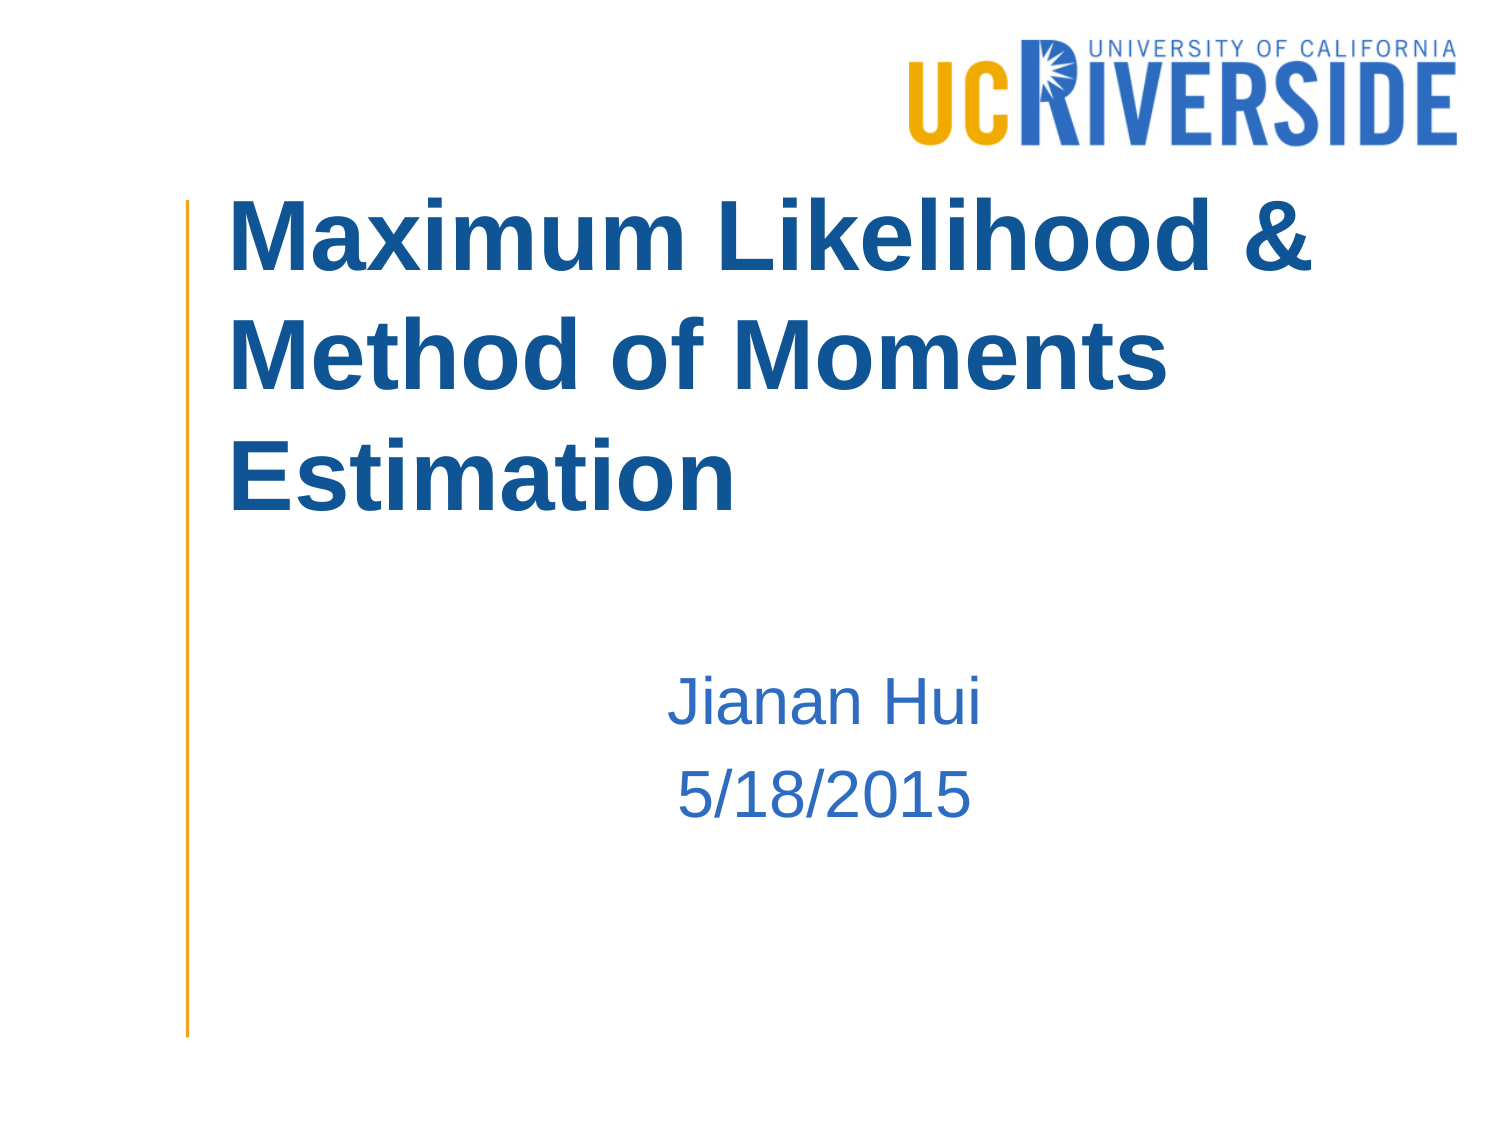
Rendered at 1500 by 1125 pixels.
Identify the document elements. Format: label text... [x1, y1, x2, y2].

picture [887, 0, 1500, 177]
title Maximum Likelihood & Method of Moments Estimation [212, 200, 1413, 538]
subtitle Jianan Hui 5/18/2015 [225, 650, 1425, 988]
